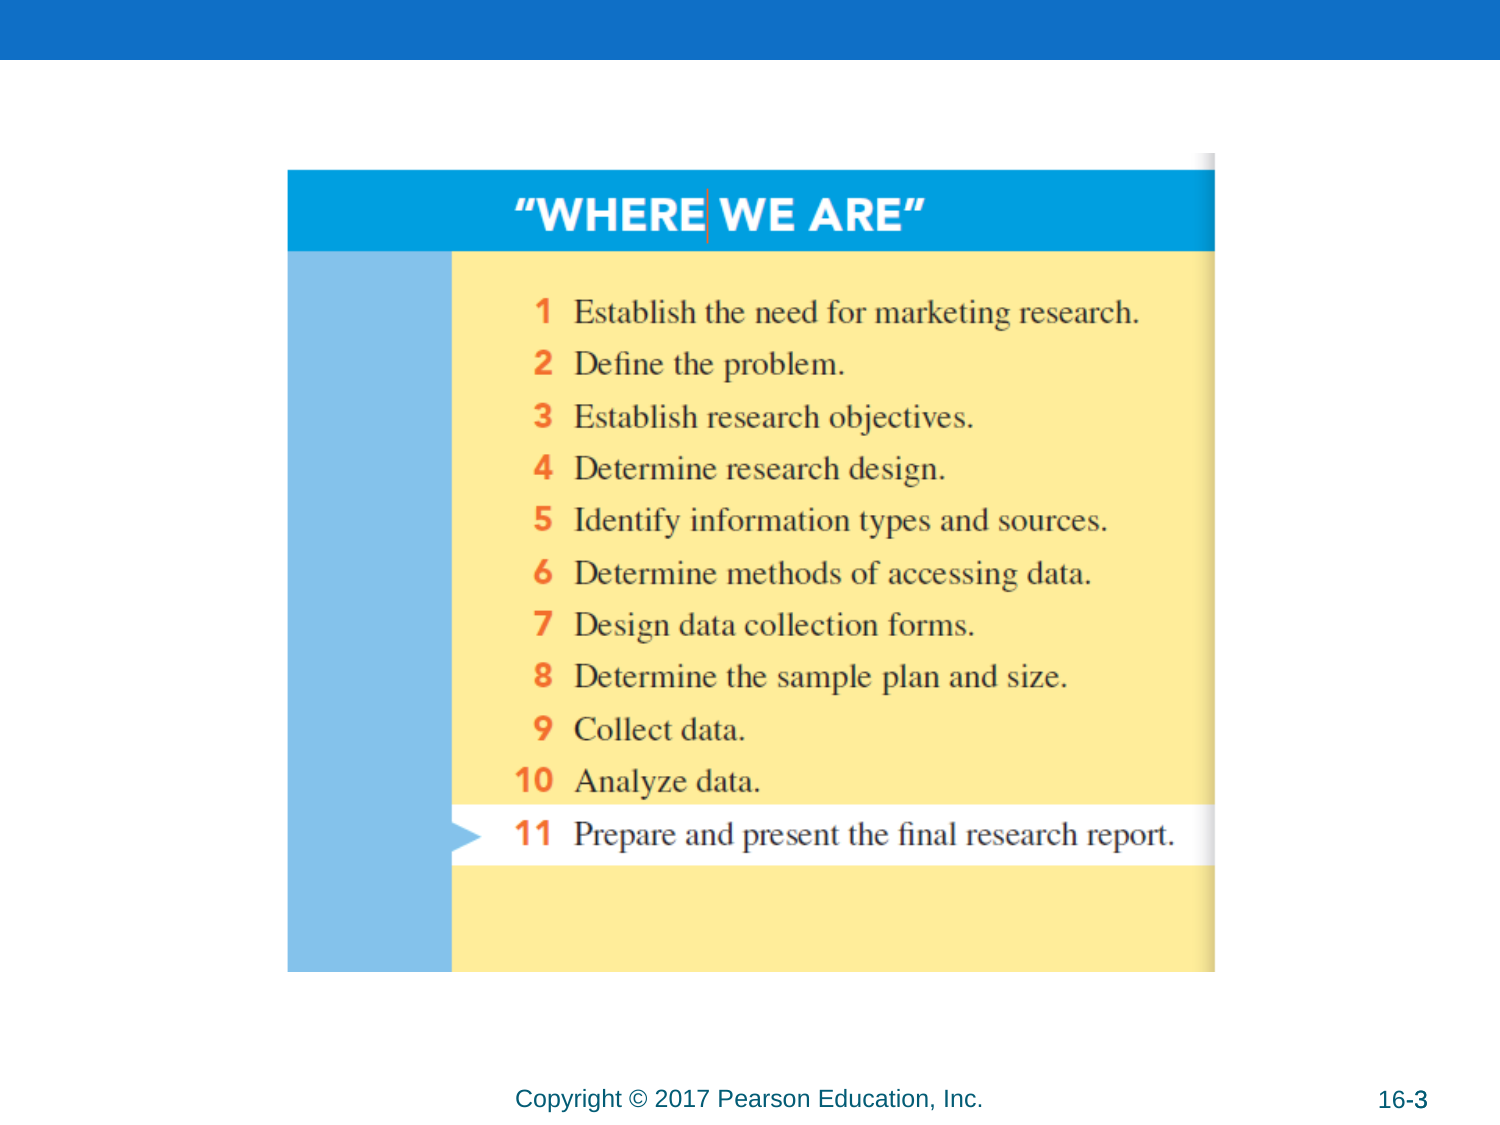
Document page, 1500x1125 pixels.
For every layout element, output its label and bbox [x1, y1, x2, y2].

picture [277, 152, 1223, 973]
picture [641, 1100, 647, 1107]
